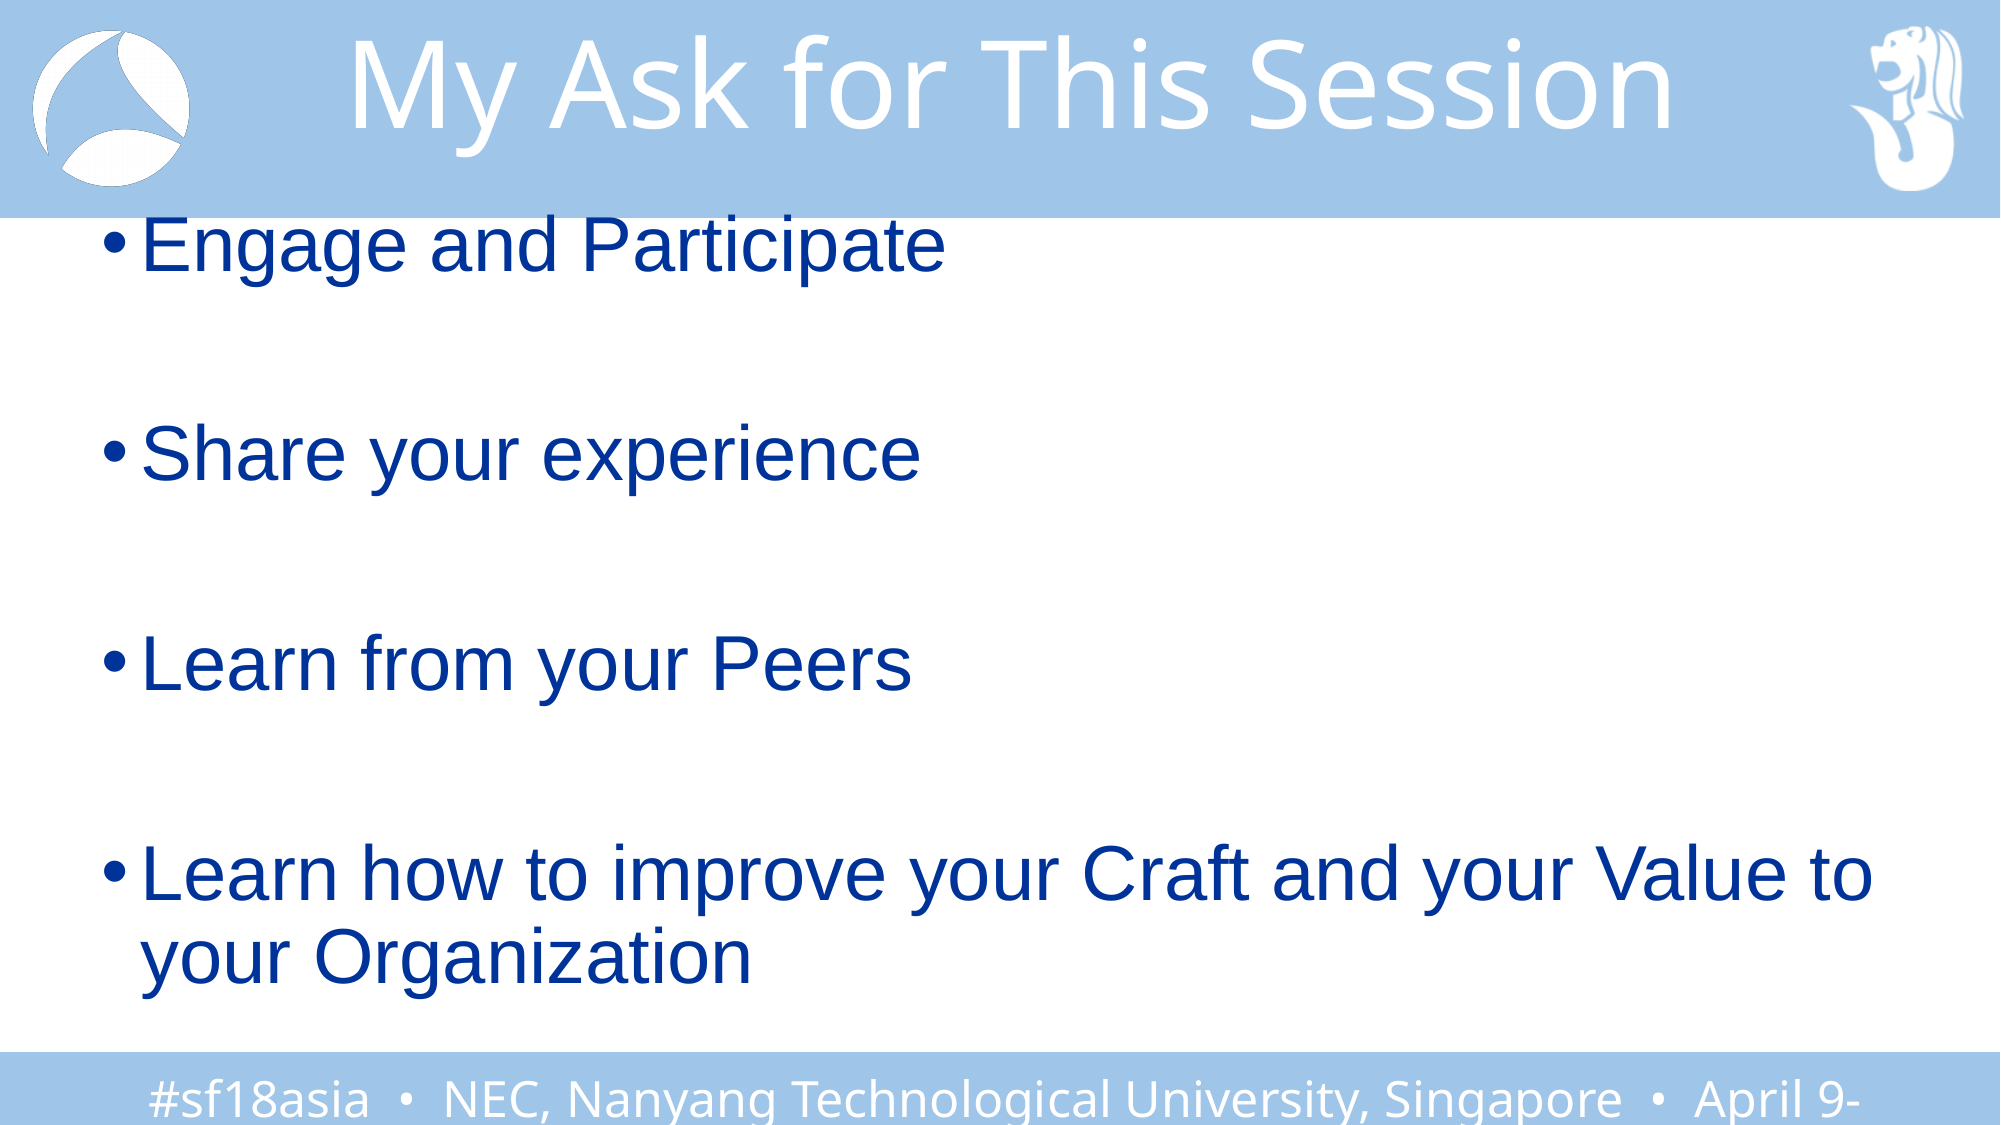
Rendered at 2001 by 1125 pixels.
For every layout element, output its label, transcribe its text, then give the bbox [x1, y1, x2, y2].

picture [1849, 155, 1964, 191]
list Engage and Participate Share your experience Learn from your Peers Learn how to improve your Craft and your Value to your Organization [86, 188, 1914, 1051]
title My Ask for This Session [31, 24, 1994, 155]
picture [32, 155, 190, 187]
